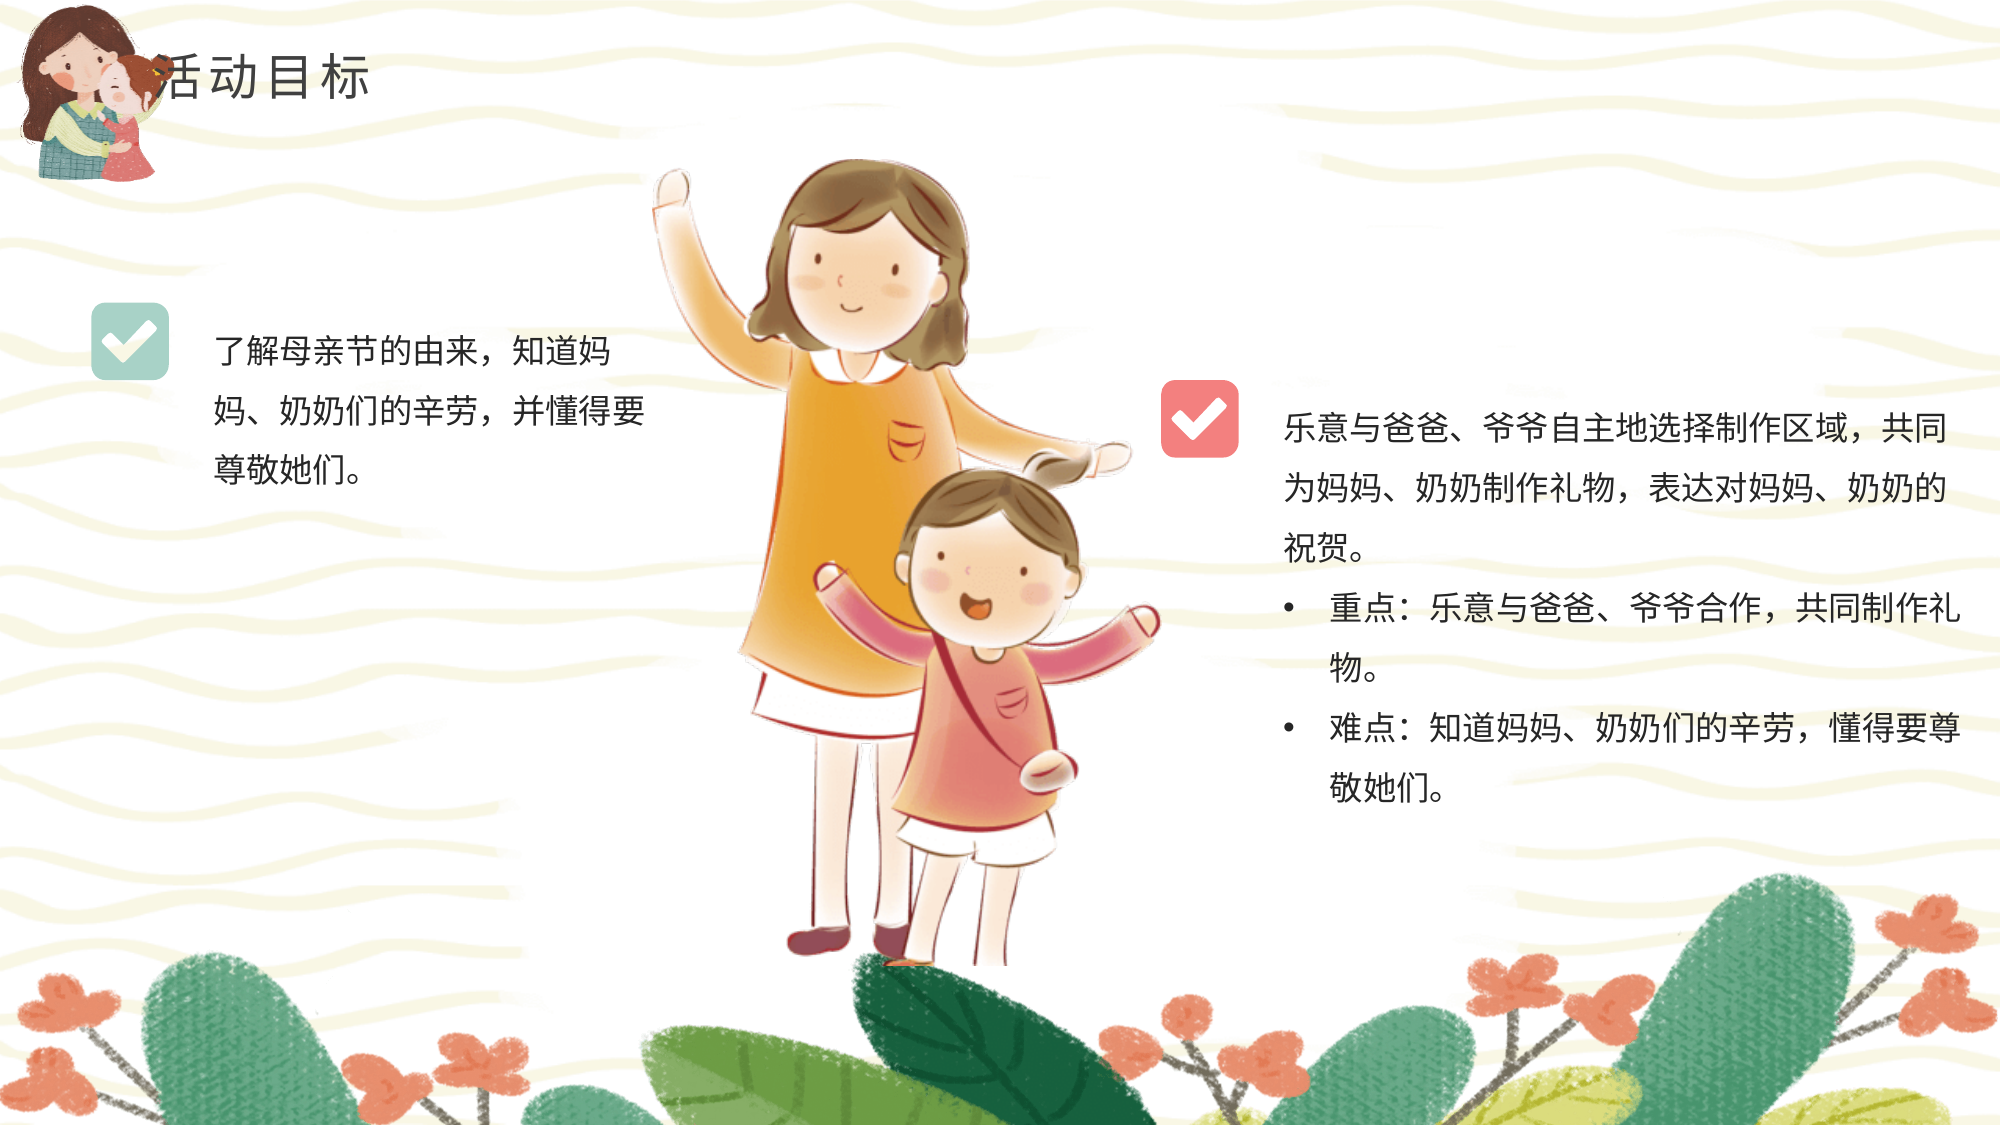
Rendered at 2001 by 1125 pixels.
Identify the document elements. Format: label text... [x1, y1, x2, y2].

text_box 乐意与爸爸、爷爷自主地选择制作区域，共同为妈妈、奶奶制作礼物，表达对妈妈、奶奶的祝贺。 重点：乐意与爸爸、爷爷合作，共同制作礼物。 难点：知道妈妈、奶奶们的辛劳，懂得要尊敬她们。 [1268, 380, 1995, 814]
text_box 了解母亲节的由来，知道妈妈、奶奶们的辛劳，并懂得要尊敬她们。 [198, 302, 652, 497]
text_box 活动目标 [131, 35, 393, 117]
picture [0, 0, 2000, 1125]
text_box [91, 302, 169, 381]
text_box [1162, 380, 1239, 458]
